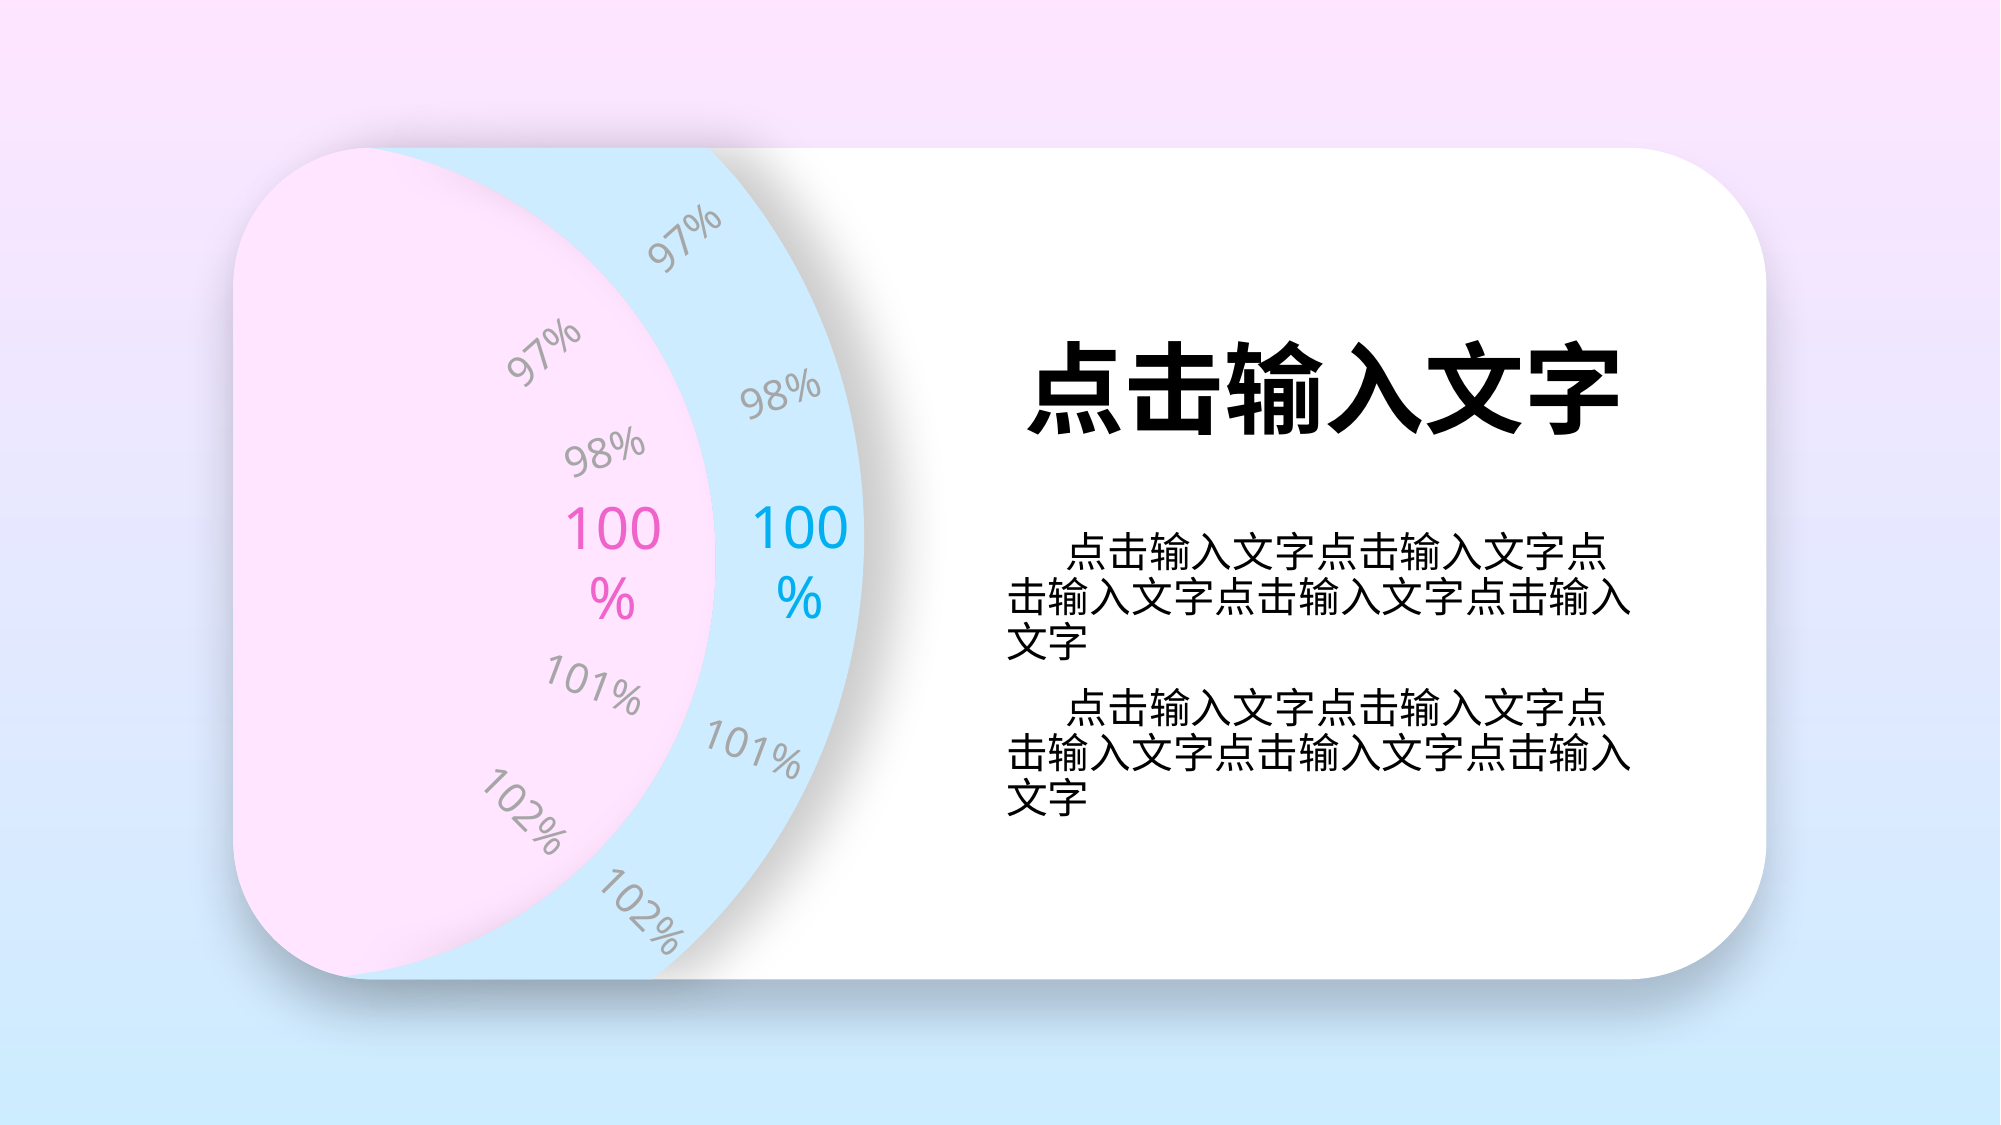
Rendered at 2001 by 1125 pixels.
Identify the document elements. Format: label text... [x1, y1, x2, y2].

list 点击输入文字点击输入文字点击输入文字点击输入文字点击输入文字 点击输入文字点击输入文字点击输入文字点击输入文字点击输入文字 [990, 523, 1654, 780]
text_box [777, 146, 1768, 981]
list 点击输入文字 [1007, 354, 1642, 434]
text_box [233, 147, 884, 994]
